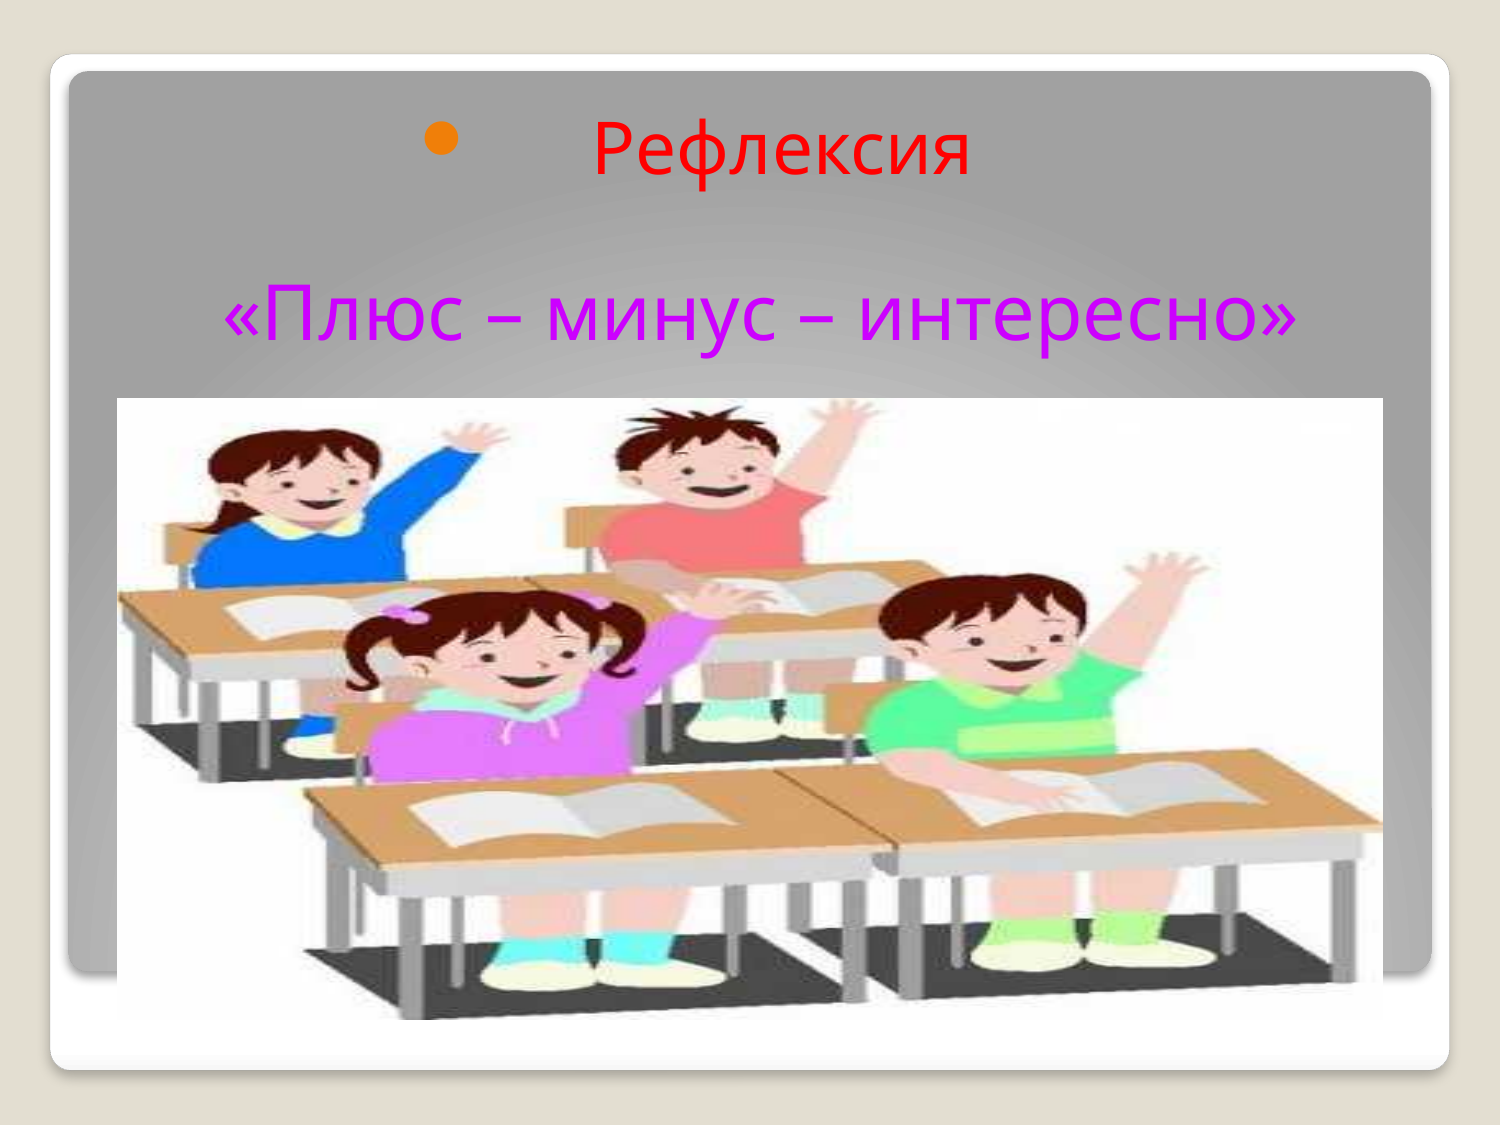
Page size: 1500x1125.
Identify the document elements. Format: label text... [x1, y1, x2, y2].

list Рефлексия «Плюс – минус – интересно» [82, 86, 1425, 364]
picture [116, 398, 1383, 1020]
